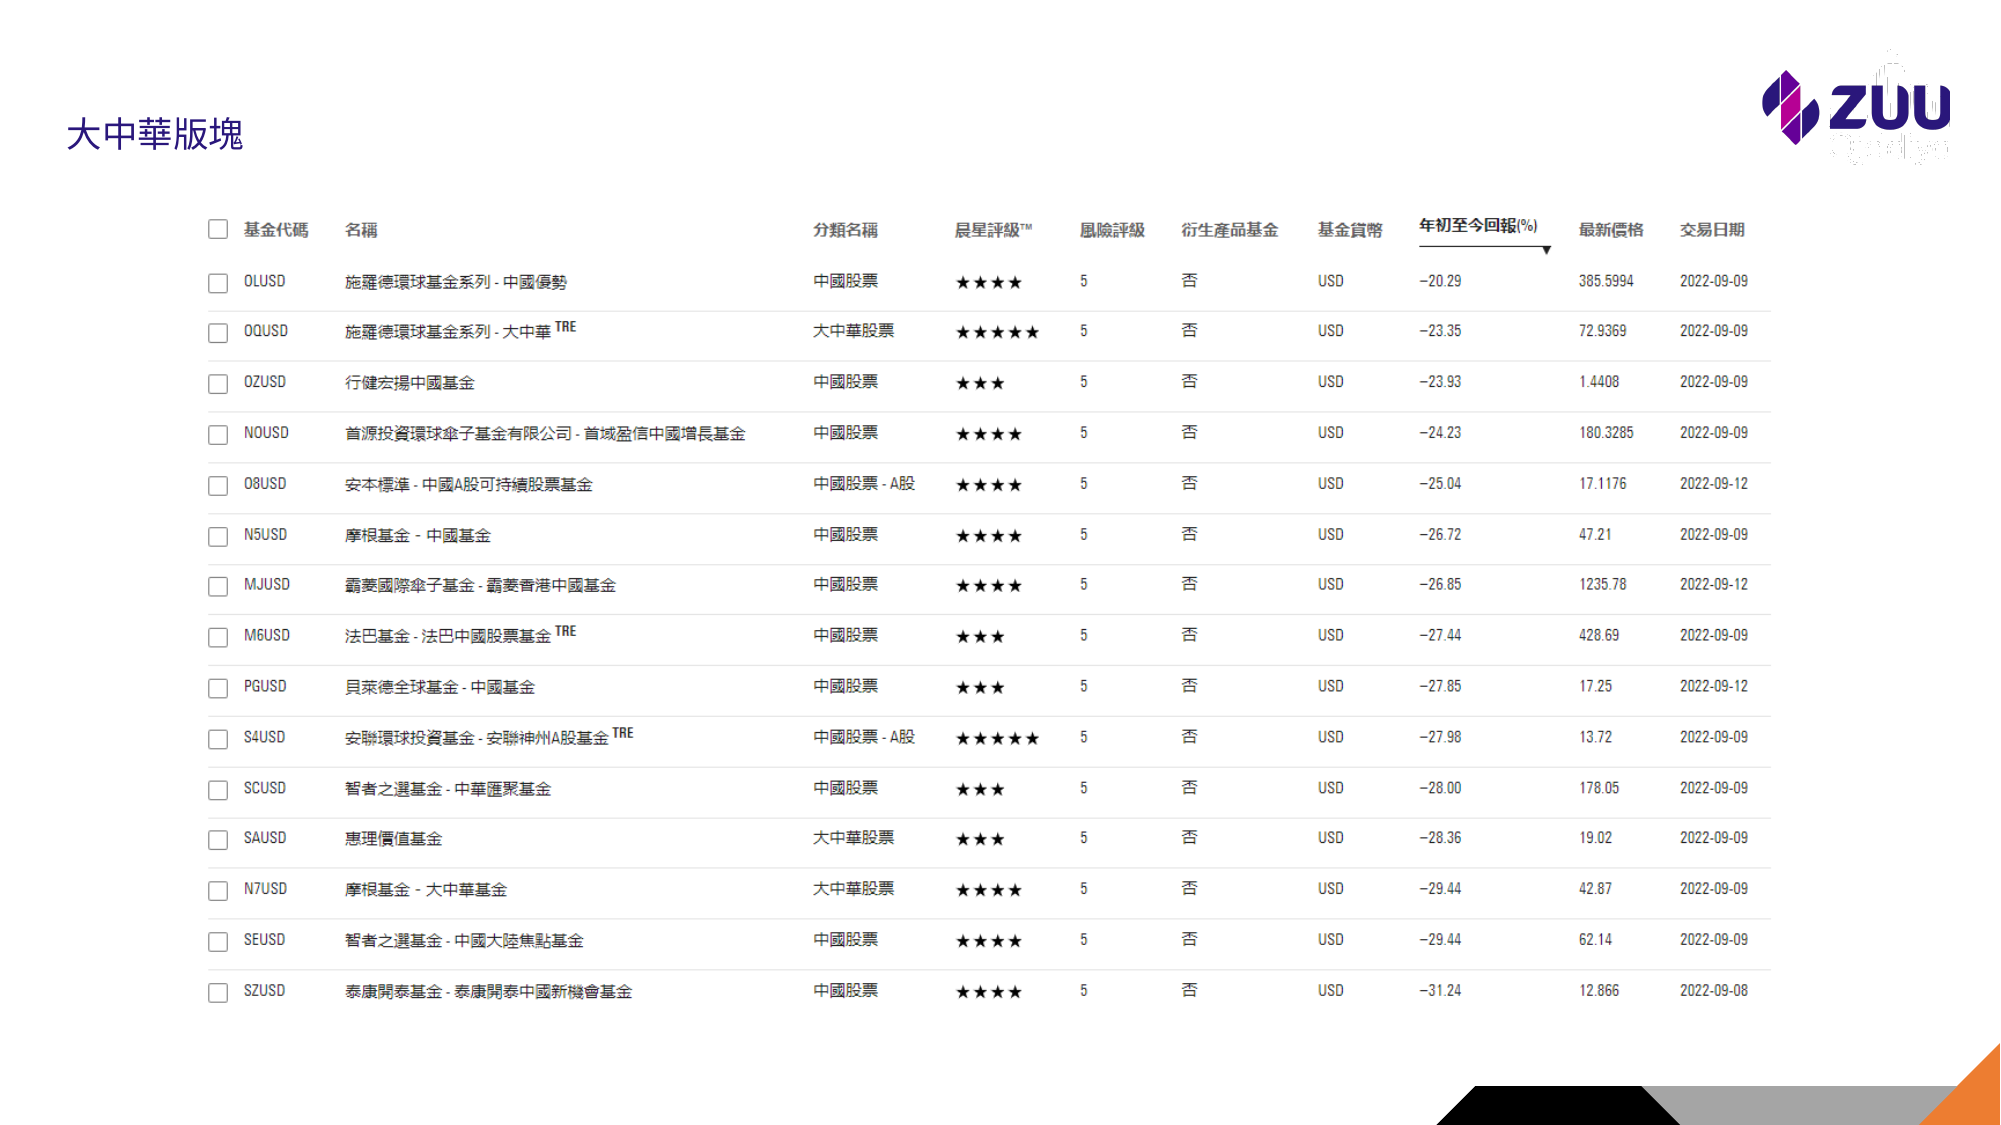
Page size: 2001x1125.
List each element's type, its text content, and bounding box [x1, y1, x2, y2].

subtitle 大中華版塊 [52, 101, 1950, 170]
picture [189, 199, 1811, 1034]
